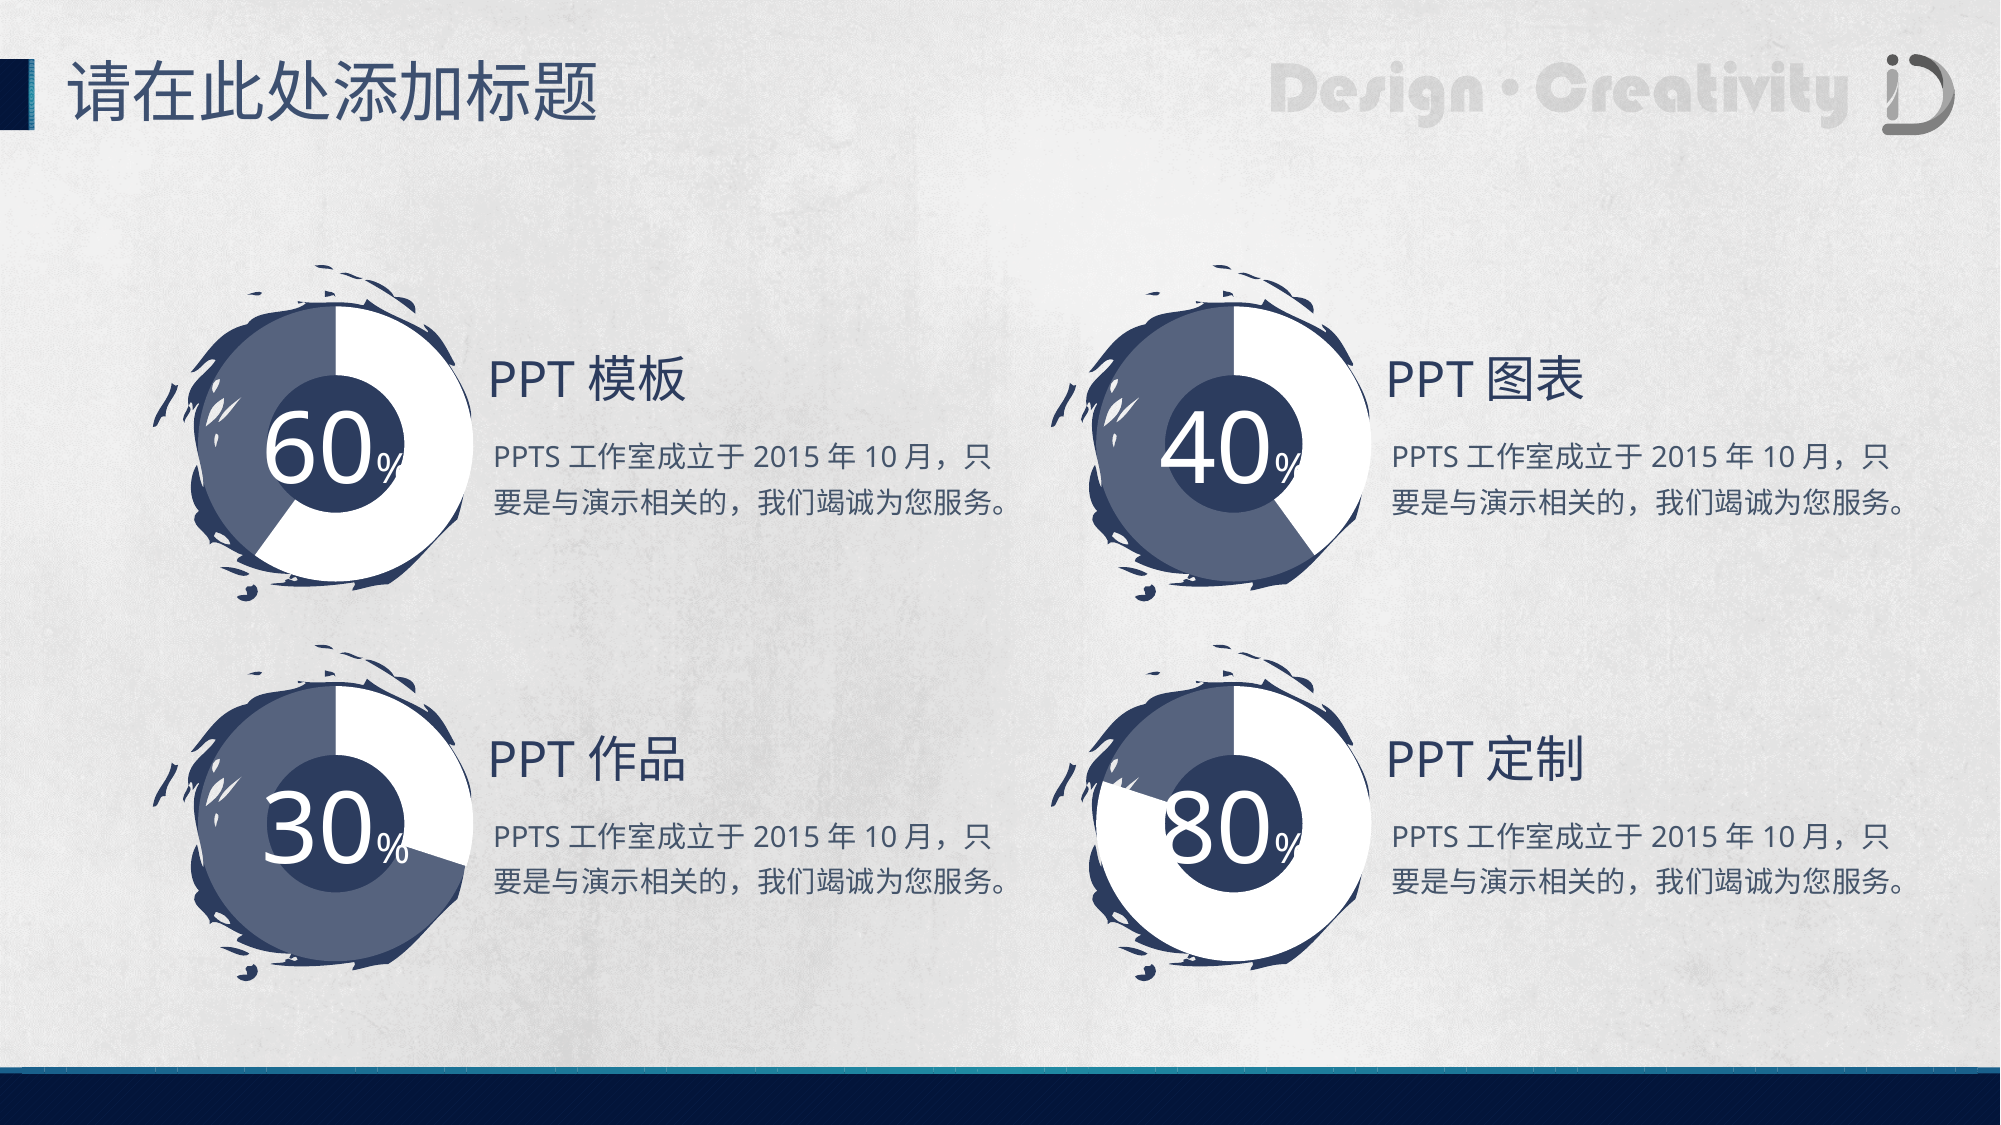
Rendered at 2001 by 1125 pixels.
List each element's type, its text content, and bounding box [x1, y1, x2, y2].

text_box [324, 670, 336, 677]
text_box [1237, 272, 1261, 280]
text_box [1081, 387, 1090, 423]
text_box PPT模板 [480, 340, 703, 416]
text_box [182, 766, 192, 803]
text_box [152, 382, 179, 428]
text_box [236, 588, 258, 602]
text_box [1145, 291, 1161, 296]
text_box [314, 644, 334, 650]
chart [1090, 300, 1378, 588]
text_box [339, 652, 363, 659]
text_box [314, 265, 334, 270]
text_box [182, 386, 192, 423]
chart [1090, 680, 1378, 968]
chart [192, 300, 480, 588]
text_box [339, 272, 363, 280]
text_box [1223, 670, 1234, 677]
text_box PPTS工作室成立于2015年10月，只要是与演示相关的，我们竭诚为您服务。 [1378, 420, 1907, 527]
text_box PPTS工作室成立于2015年10月，只要是与演示相关的，我们竭诚为您服务。 [480, 800, 1008, 906]
text_box [1134, 968, 1156, 982]
text_box [1212, 265, 1232, 270]
text_box [324, 290, 336, 297]
text_box [247, 291, 263, 296]
text_box [247, 671, 263, 676]
text_box PPT作品 [480, 720, 703, 795]
text_box [364, 279, 410, 300]
text_box [364, 659, 410, 680]
text_box [1134, 588, 1156, 602]
text_box [1145, 671, 1161, 676]
chart [192, 680, 480, 968]
text_box [1223, 290, 1234, 297]
text_box [1237, 652, 1261, 659]
text_box [152, 762, 179, 807]
text_box [1051, 382, 1077, 428]
text_box PPTS工作室成立于2015年10月，只要是与演示相关的，我们竭诚为您服务。 [480, 420, 1008, 527]
text_box PPT图表 [1378, 340, 1601, 416]
text_box [1263, 279, 1308, 300]
text_box [236, 968, 258, 982]
text_box PPTS工作室成立于2015年10月，只要是与演示相关的，我们竭诚为您服务。 [1378, 800, 1907, 906]
text_box [1212, 644, 1232, 650]
text_box [1263, 659, 1308, 680]
text_box [1051, 762, 1077, 807]
list 请在此处添加标题 [50, 52, 1106, 138]
text_box [1081, 766, 1090, 803]
text_box PPT定制 [1378, 720, 1601, 795]
